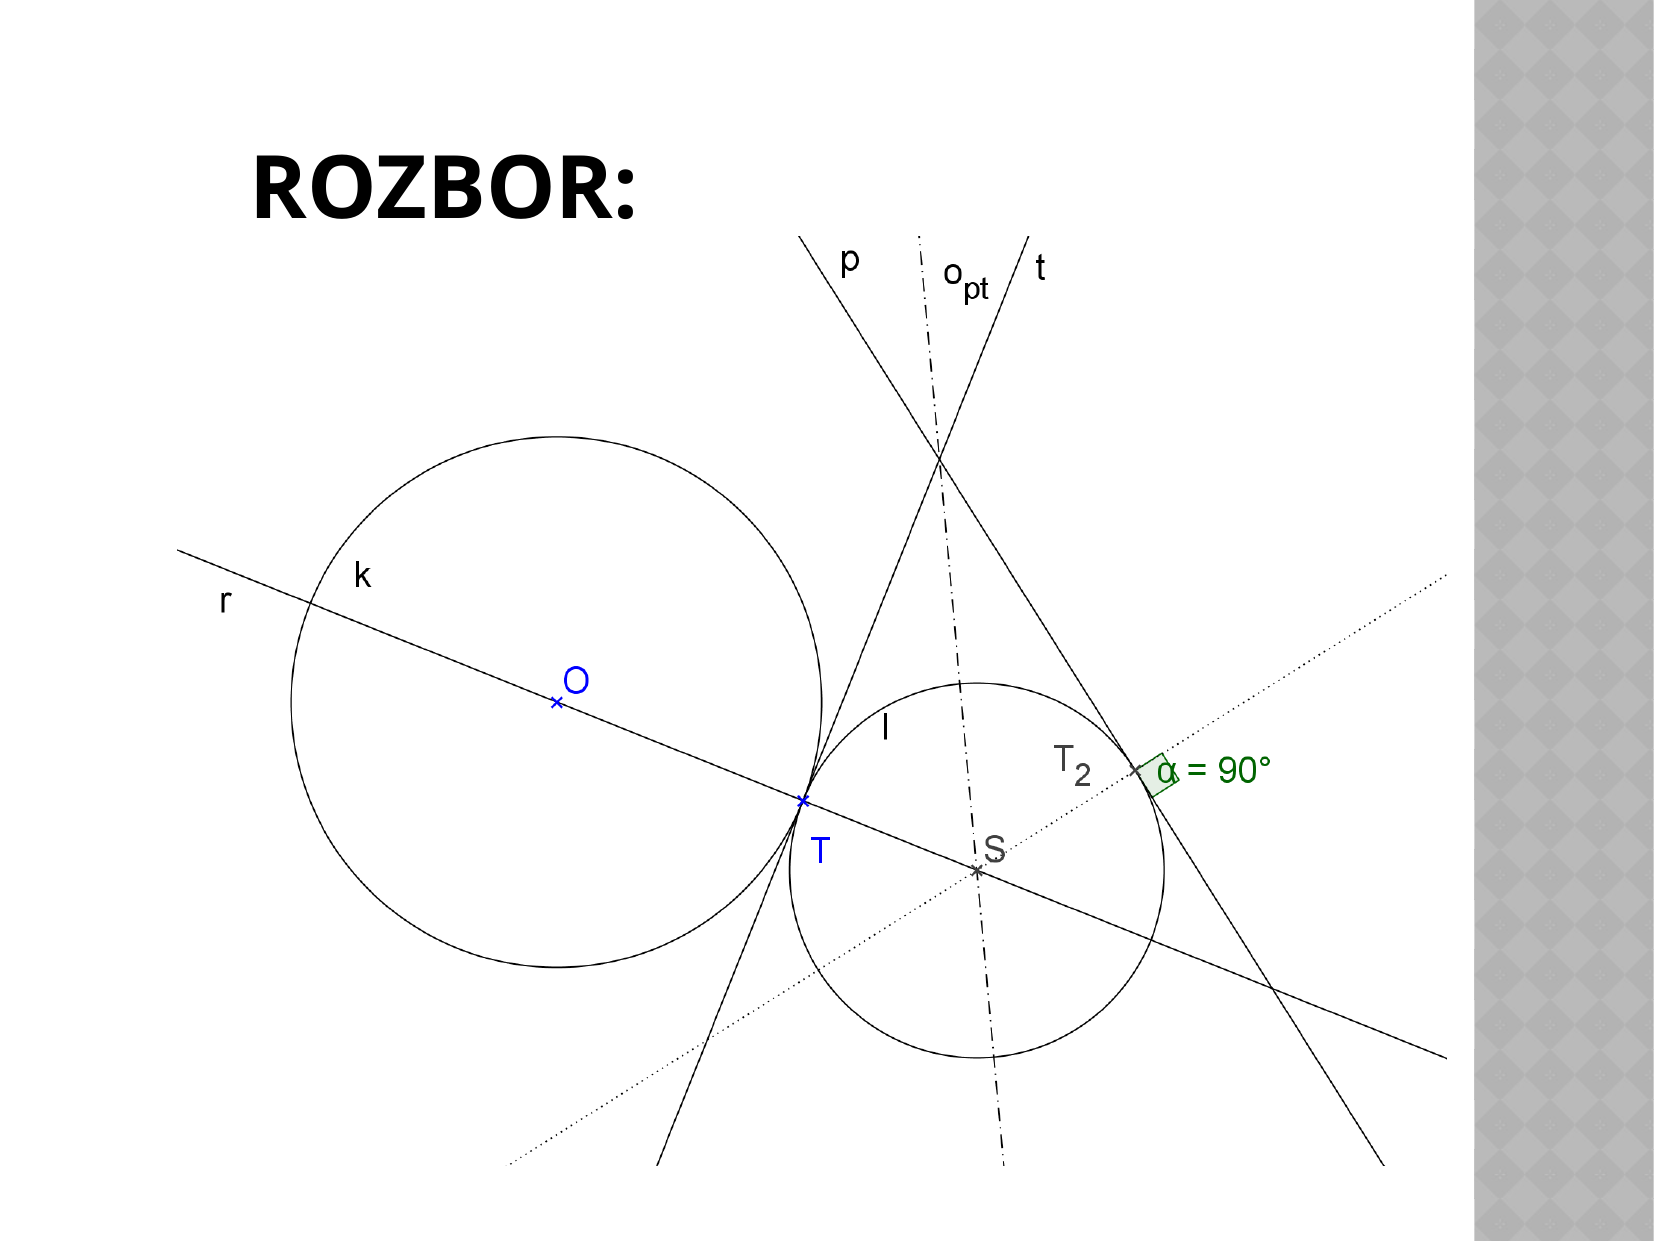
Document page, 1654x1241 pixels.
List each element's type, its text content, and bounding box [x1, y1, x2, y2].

title Rozbor: [241, 50, 1654, 237]
picture [176, 235, 1448, 1167]
